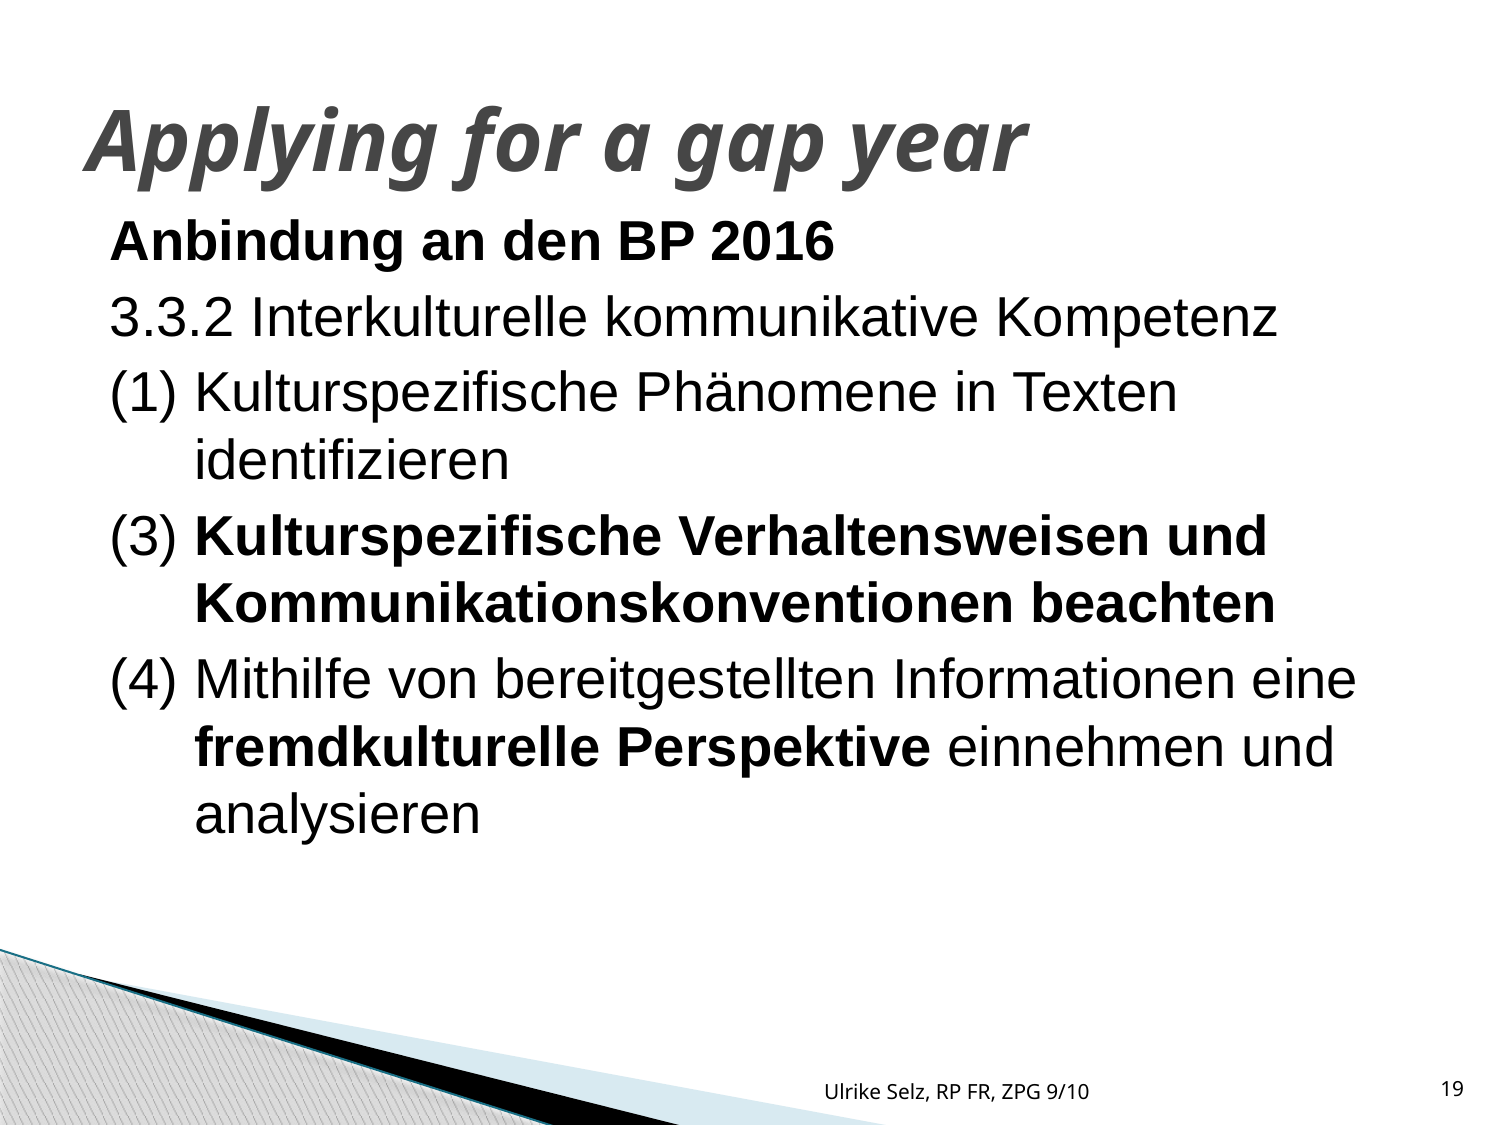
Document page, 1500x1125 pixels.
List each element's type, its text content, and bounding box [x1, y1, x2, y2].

list Anbindung an den BP 2016 3.3.2 Interkulturelle kommunikative Kompetenz (1) Kulturspezifische Phänomene in Texten identifizieren (3) Kulturspezifische Verhaltensweisen und Kommunikationskonventionen beachten (4) Mithilfe von bereitgestellten Informationen eine fremdkulturelle Perspektive einnehmen und analysieren [76, 196, 1428, 987]
title Applying for a gap year [72, 43, 1423, 232]
slide_number 19 [1418, 1051, 1479, 1112]
text_box Ulrike Selz, RP FR, ZPG 9/10 [718, 1051, 1105, 1112]
